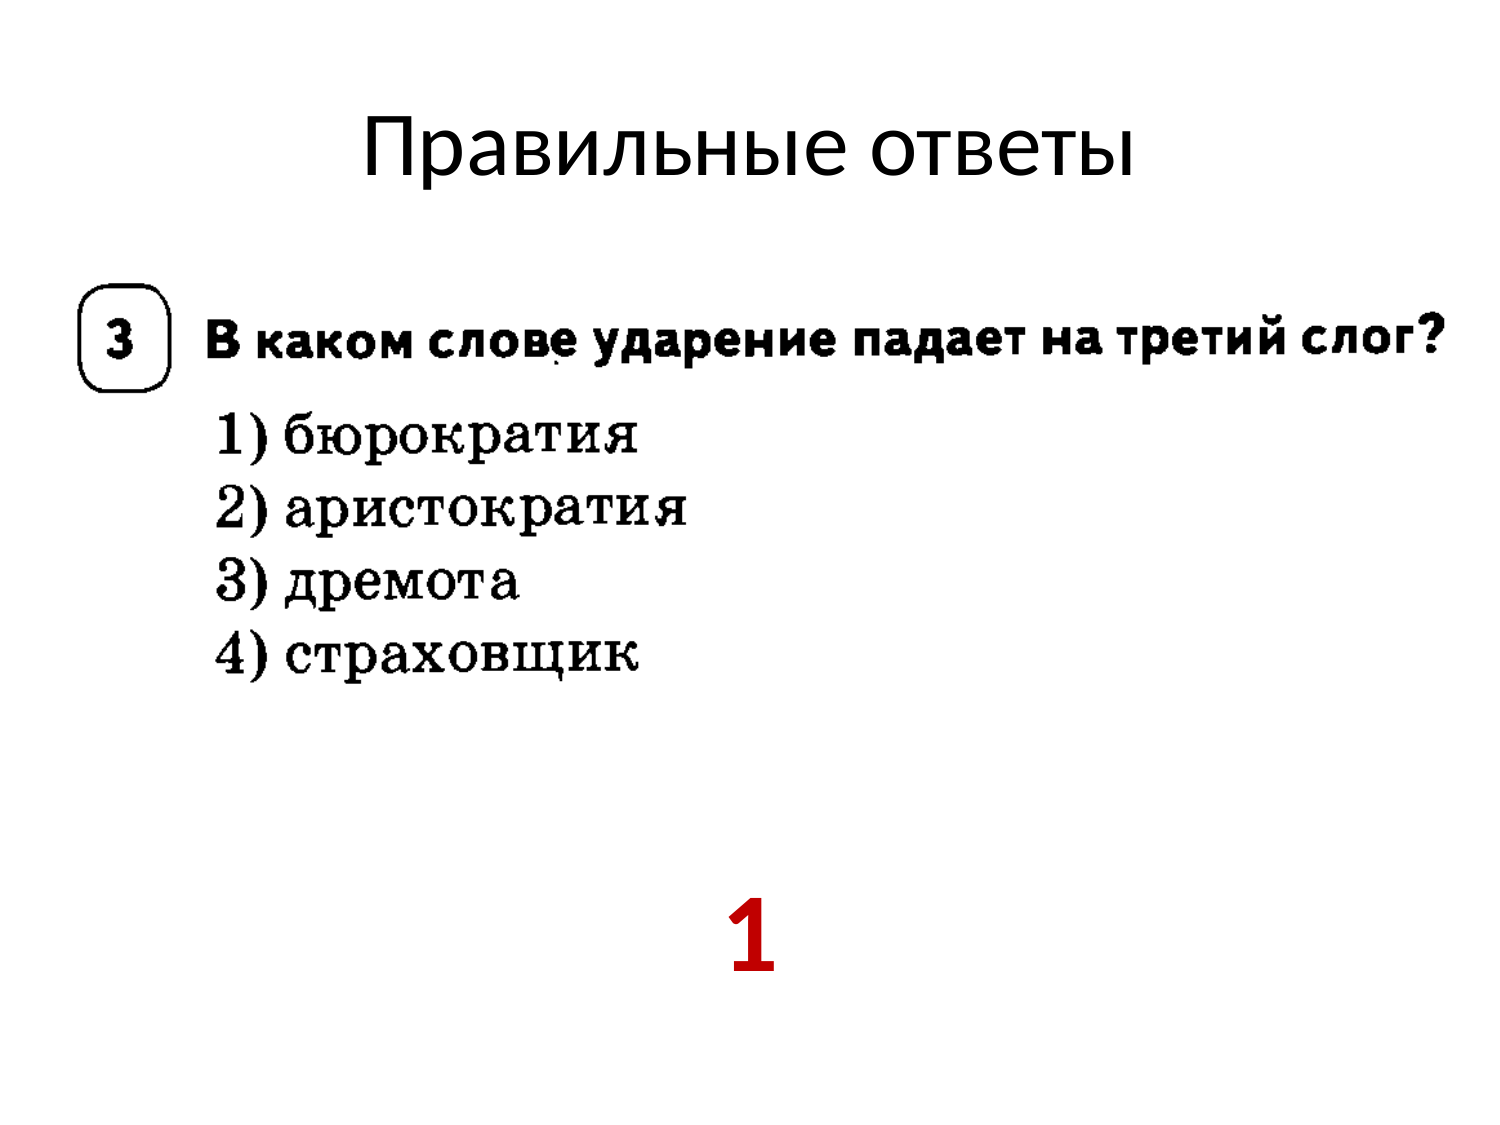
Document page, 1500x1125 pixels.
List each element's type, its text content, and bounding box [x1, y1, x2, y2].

picture [52, 251, 1500, 702]
title Правильные ответы [75, 45, 1425, 233]
list 1 [75, 851, 1425, 1005]
